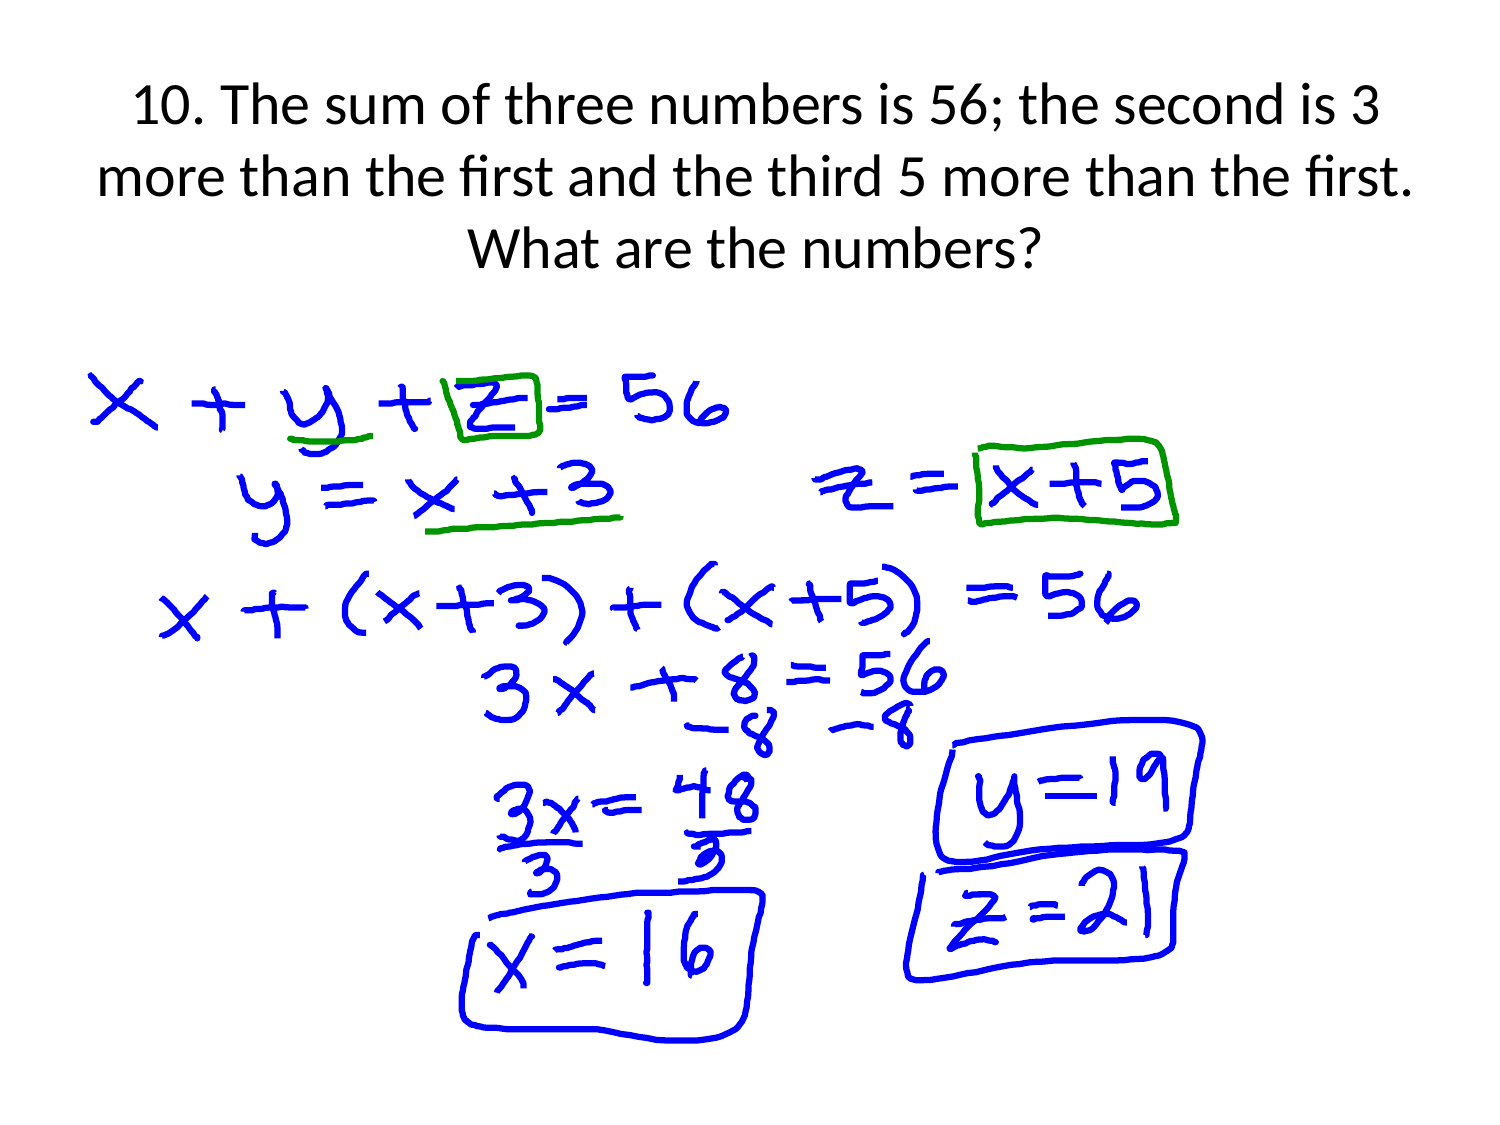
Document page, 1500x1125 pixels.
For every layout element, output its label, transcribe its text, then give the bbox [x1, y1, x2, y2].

text_box [557, 397, 587, 401]
text_box [630, 679, 666, 689]
text_box [634, 603, 662, 608]
text_box [674, 774, 702, 791]
text_box [724, 654, 756, 702]
text_box [161, 595, 208, 638]
text_box [743, 709, 775, 756]
text_box [441, 374, 542, 441]
text_box [118, 400, 158, 429]
text_box [376, 591, 399, 609]
title 10. The sum of three numbers is 56; the second is 3 more than the first and the third 5 more than the first. What are the numbers? [75, 45, 1438, 300]
text_box [563, 816, 577, 833]
text_box [242, 606, 272, 612]
text_box [191, 402, 218, 406]
text_box [160, 597, 183, 619]
text_box [974, 437, 1177, 526]
text_box [399, 385, 416, 430]
text_box [541, 577, 584, 644]
text_box [497, 584, 546, 627]
text_box [685, 724, 729, 731]
text_box [498, 841, 583, 851]
text_box [668, 677, 698, 684]
text_box [820, 481, 873, 493]
text_box [524, 491, 548, 495]
text_box [1096, 572, 1138, 624]
text_box [574, 693, 596, 711]
text_box [238, 475, 289, 545]
text_box [628, 587, 639, 631]
text_box [321, 484, 364, 489]
text_box [592, 796, 636, 806]
text_box [184, 621, 199, 640]
text_box [813, 467, 864, 486]
text_box [721, 591, 745, 608]
text_box [967, 595, 1018, 603]
text_box [808, 582, 823, 622]
text_box [701, 769, 707, 819]
text_box [746, 608, 773, 626]
text_box [882, 565, 919, 635]
text_box [790, 598, 812, 603]
text_box [934, 719, 1204, 863]
text_box [884, 702, 912, 748]
text_box [271, 591, 279, 639]
text_box [915, 485, 958, 492]
text_box [843, 487, 894, 509]
text_box [92, 380, 142, 423]
text_box [458, 587, 474, 633]
text_box [552, 797, 579, 835]
text_box [557, 672, 594, 714]
text_box [213, 388, 224, 431]
text_box [483, 665, 528, 721]
text_box [413, 478, 458, 517]
text_box [494, 492, 522, 497]
text_box [905, 848, 1186, 981]
text_box [524, 854, 559, 896]
text_box [289, 435, 374, 443]
text_box [282, 387, 343, 438]
text_box [1044, 572, 1083, 617]
text_box [496, 783, 532, 842]
text_box [829, 723, 874, 732]
text_box [685, 830, 752, 836]
text_box [685, 563, 720, 630]
text_box [513, 477, 534, 514]
text_box [685, 381, 727, 426]
text_box [612, 605, 629, 610]
text_box [860, 653, 892, 695]
text_box [378, 401, 403, 405]
text_box [786, 678, 831, 683]
text_box [624, 374, 671, 422]
text_box [460, 889, 764, 1042]
text_box [344, 572, 369, 634]
text_box [325, 499, 376, 507]
text_box [849, 579, 892, 624]
text_box [966, 585, 1013, 589]
text_box [660, 667, 675, 702]
text_box [221, 402, 246, 406]
text_box [405, 399, 431, 403]
text_box [910, 473, 944, 478]
text_box [434, 498, 455, 510]
text_box [425, 516, 622, 533]
text_box [298, 441, 338, 455]
text_box [678, 838, 723, 883]
text_box [543, 800, 566, 820]
text_box [548, 404, 587, 410]
text_box [399, 609, 422, 629]
text_box [902, 640, 945, 693]
text_box [276, 605, 307, 611]
text_box [407, 479, 436, 500]
text_box [604, 809, 642, 814]
text_box [790, 664, 826, 669]
text_box [466, 602, 494, 606]
text_box [553, 678, 575, 694]
text_box [383, 592, 420, 623]
text_box [726, 585, 774, 621]
text_box [726, 774, 757, 821]
text_box [559, 461, 612, 505]
text_box [89, 374, 121, 402]
